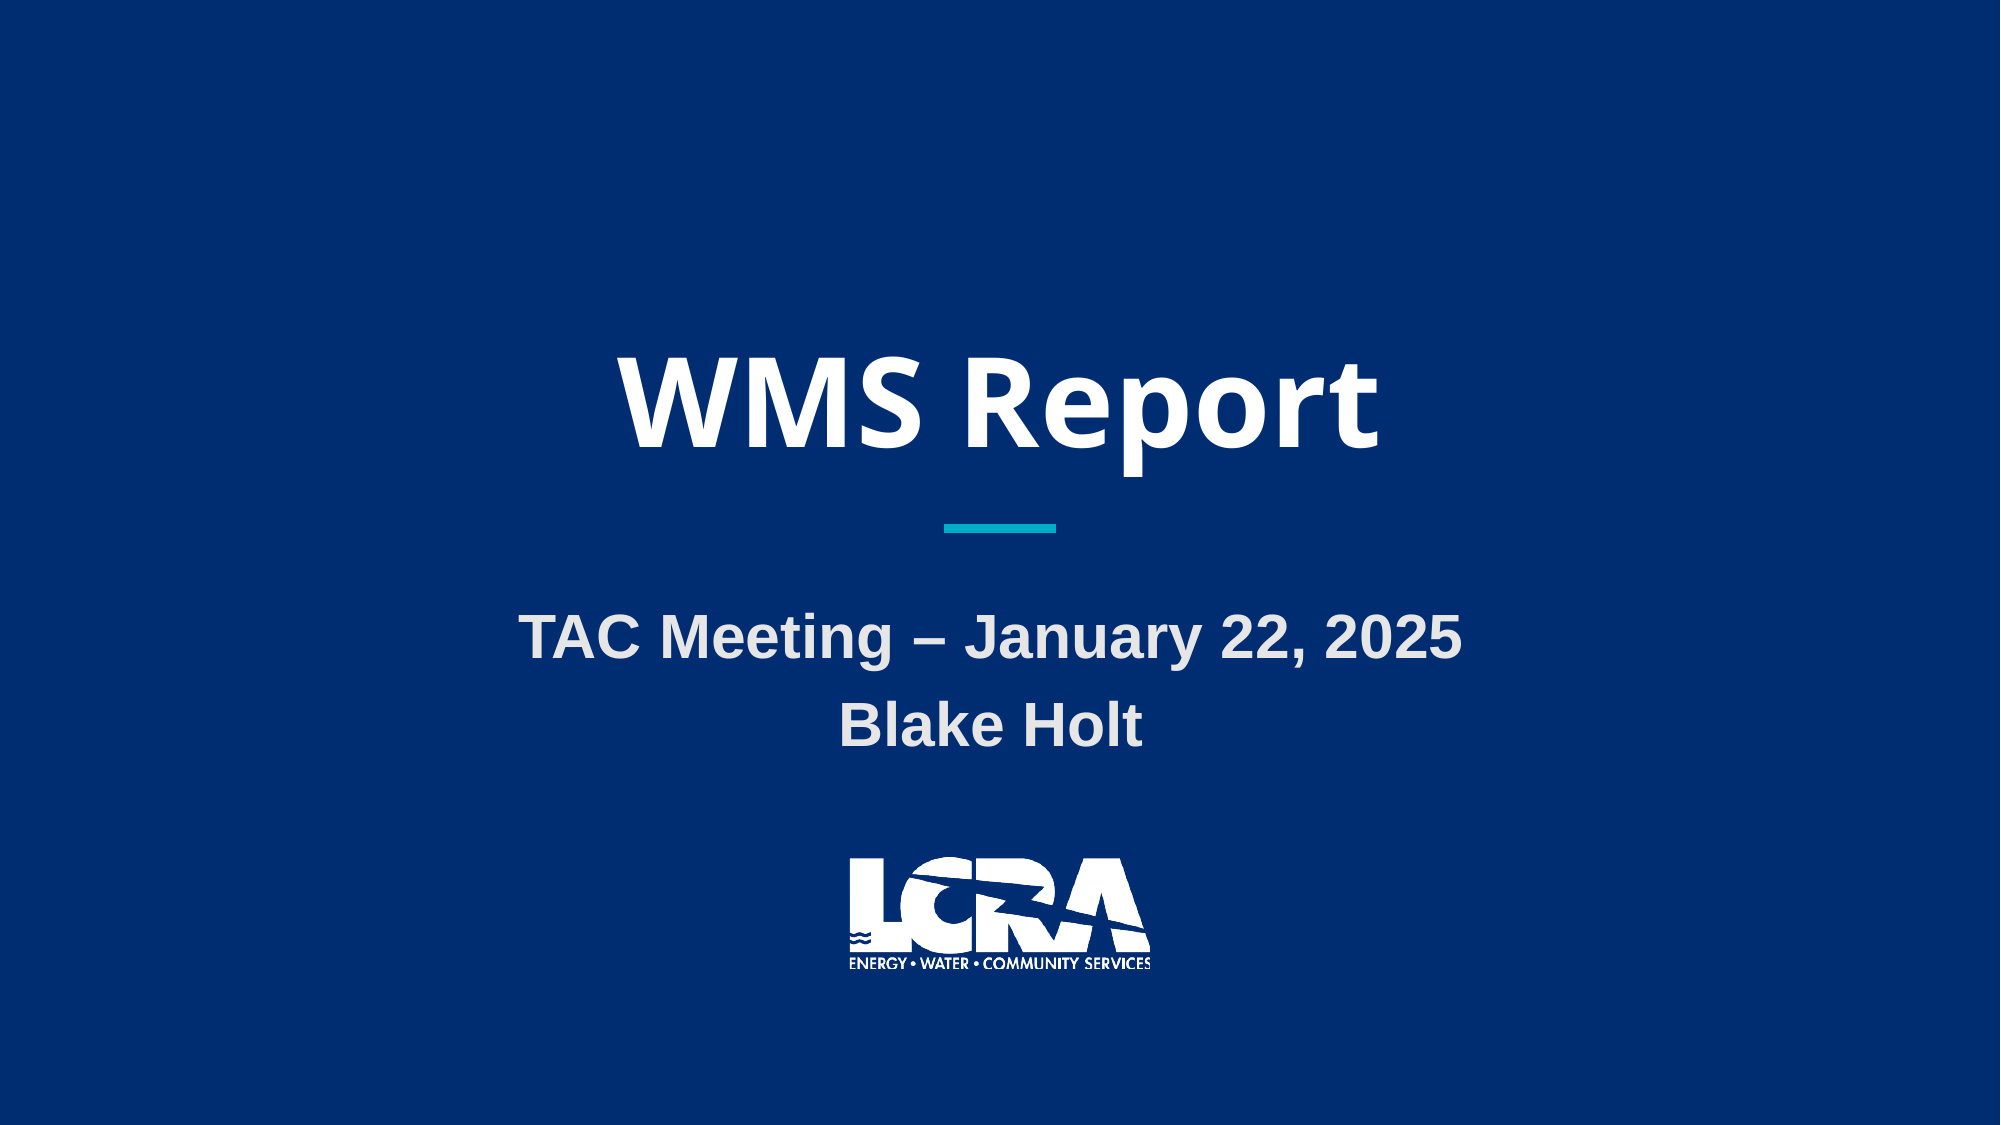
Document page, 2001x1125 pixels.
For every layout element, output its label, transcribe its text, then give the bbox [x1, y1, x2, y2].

title WMS Report [249, 330, 1750, 483]
subtitle TAC Meeting – January 22, 2025 Blake Holt [249, 596, 1750, 770]
